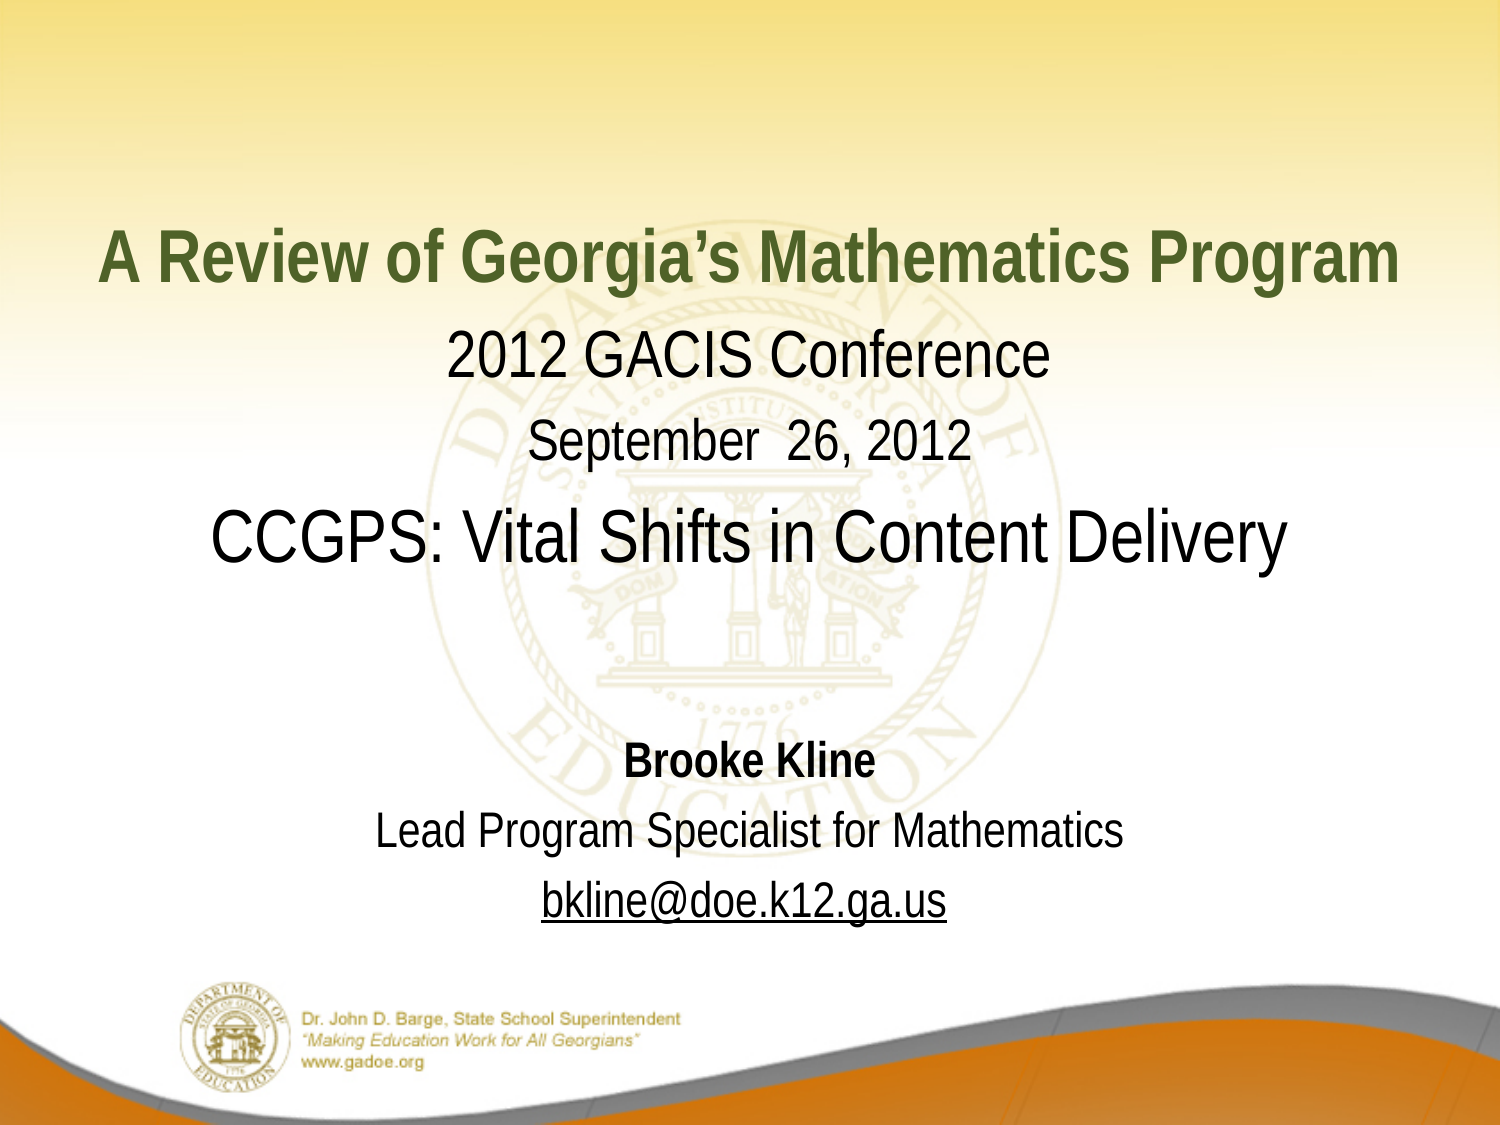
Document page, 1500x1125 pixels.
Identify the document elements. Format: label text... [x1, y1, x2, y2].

list A Review of Georgia’s Mathematics Program 2012 GACIS Conference September 26, 2012 CCGPS: Vital Shifts in Content Delivery Brooke Kline Lead Program Specialist for Mathematics bkline@doe.k12.ga.us [74, 199, 1426, 943]
picture [0, 0, 1500, 1125]
